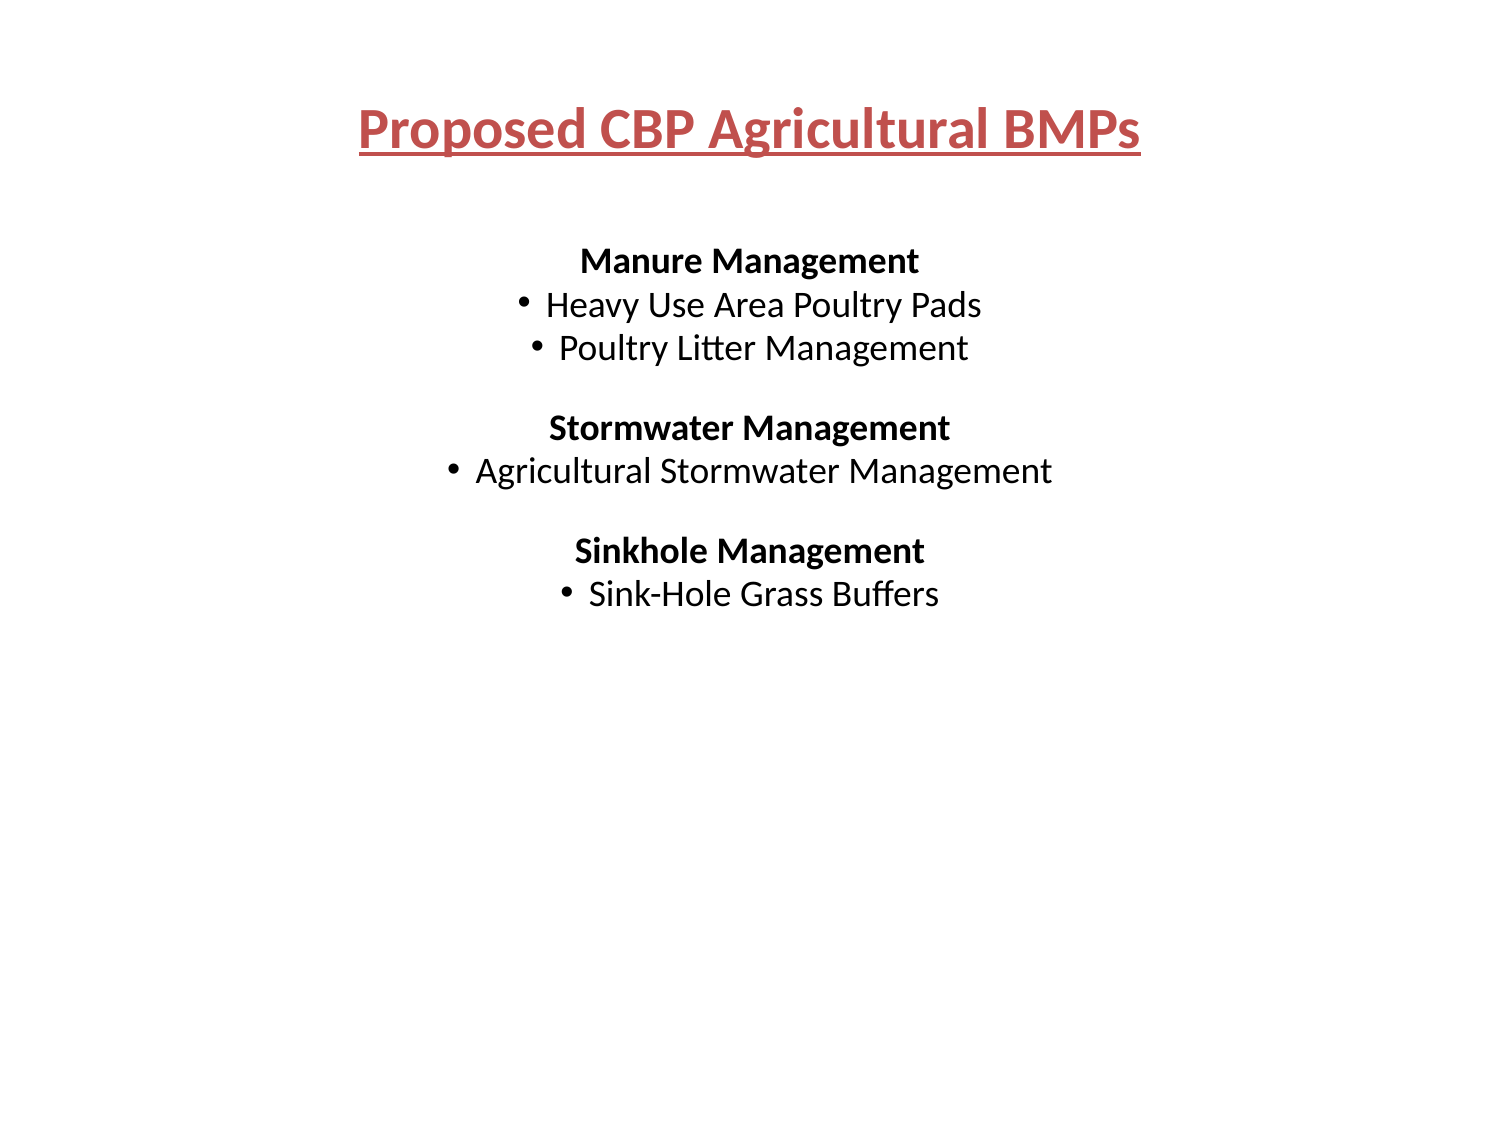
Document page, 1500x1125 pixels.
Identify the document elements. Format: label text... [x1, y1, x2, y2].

title Proposed CBP Agricultural BMPs [0, 50, 1500, 200]
subtitle Manure Management Heavy Use Area Poultry Pads Poultry Litter Management Stormwater Management Agricultural Stormwater Management Sinkhole Management Sink-Hole Grass Buffers [0, 237, 1500, 1050]
